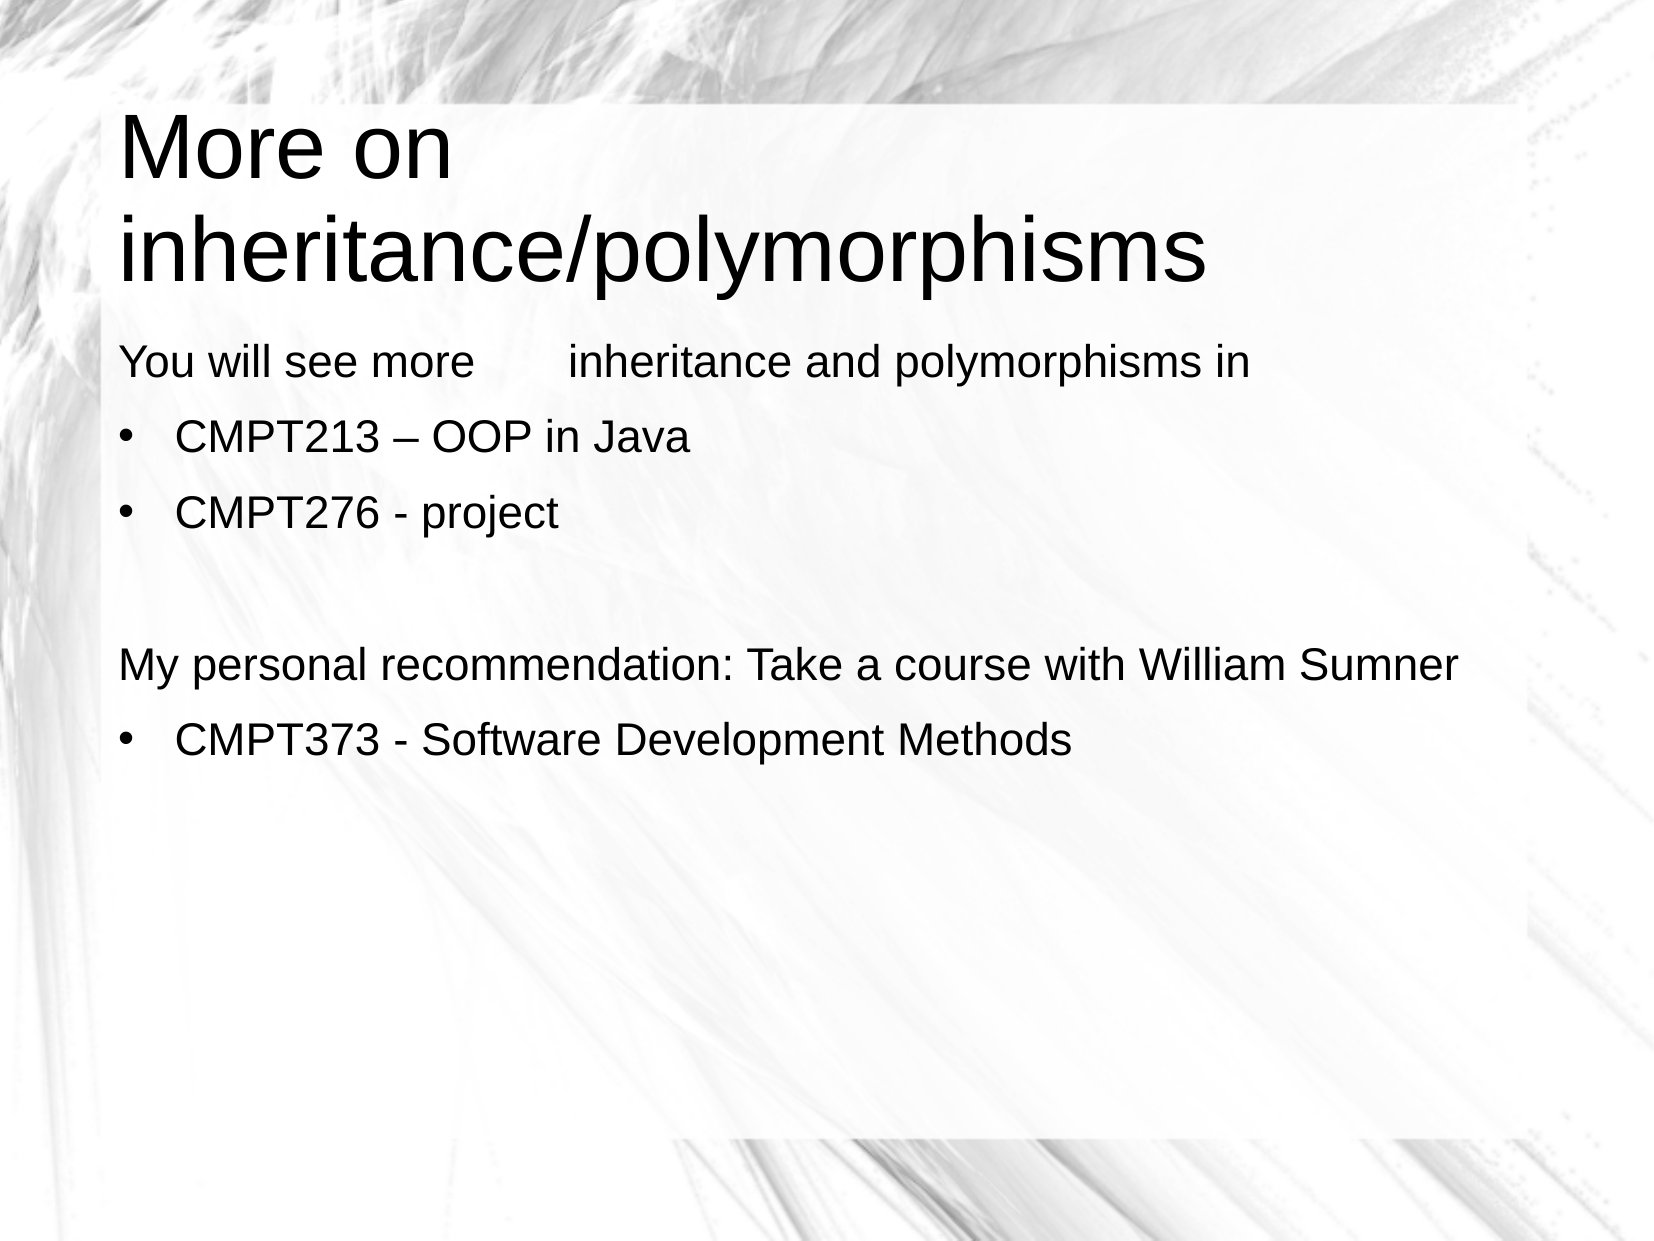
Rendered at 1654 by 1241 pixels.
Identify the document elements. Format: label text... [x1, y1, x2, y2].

list You will see more inheritance and polymorphisms in CMPT213 – OOP in Java CMPT276 - project My personal recommendation: Take a course with William Sumner CMPT373 - Software Development Methods [118, 319, 1571, 1109]
title More on inheritance/polymorphisms [118, 93, 1506, 299]
picture [0, 0, 1654, 1241]
